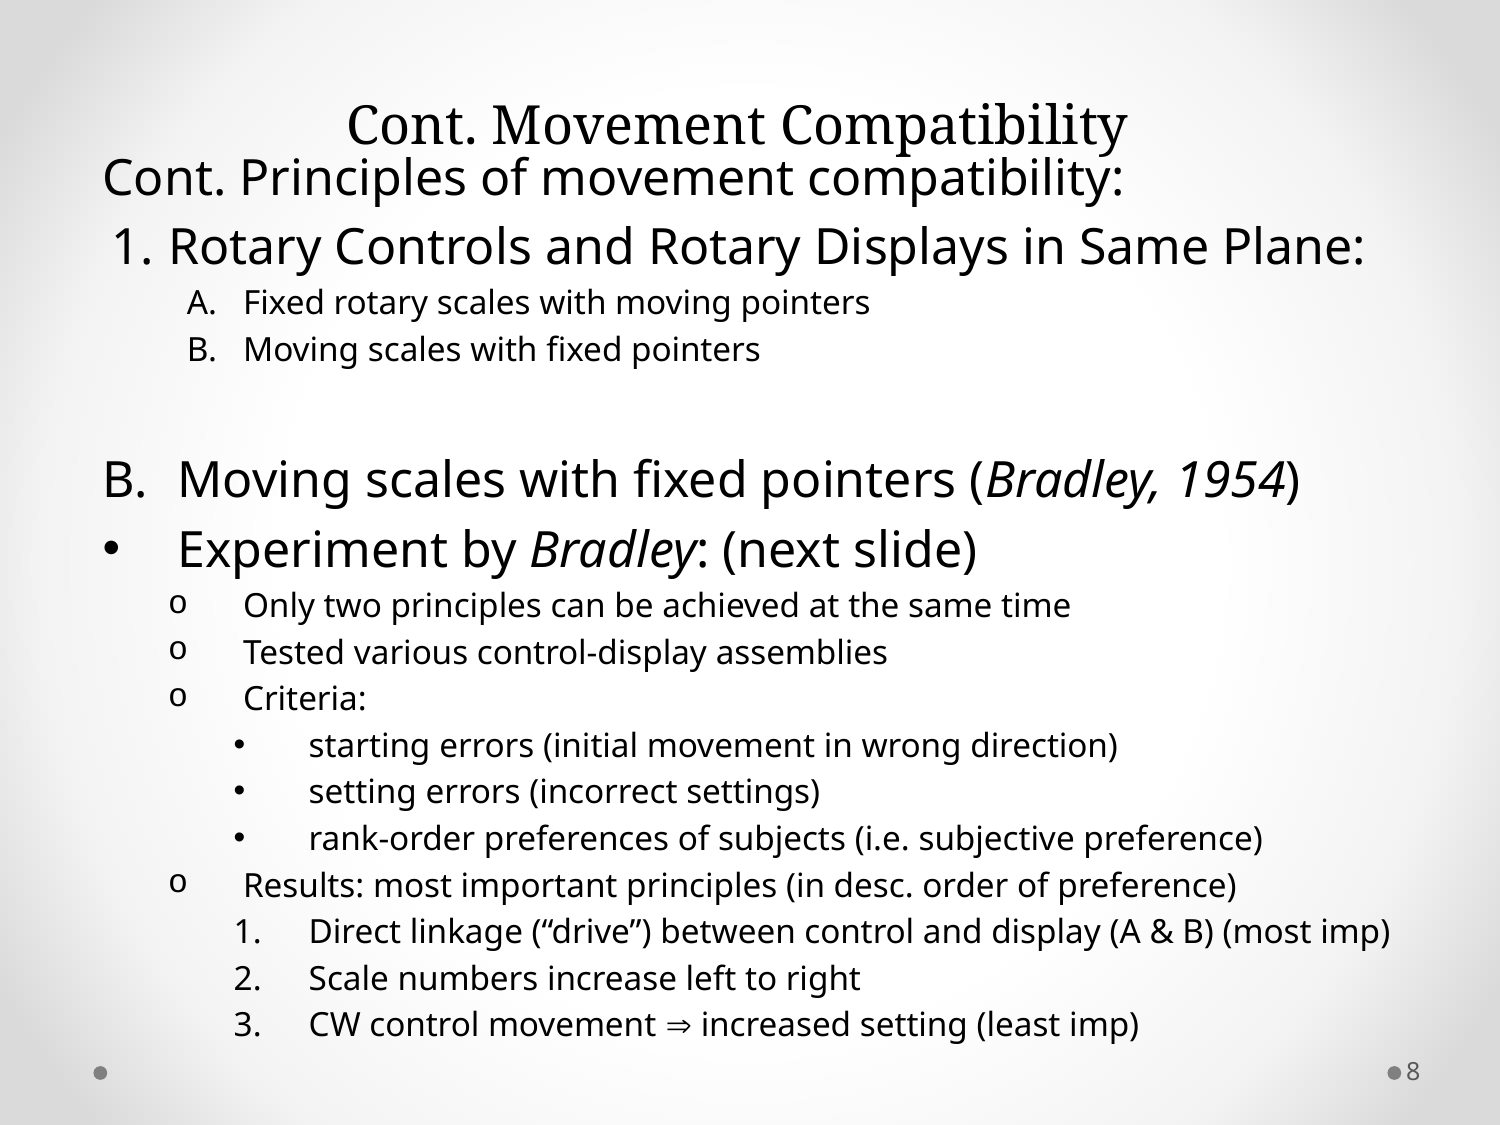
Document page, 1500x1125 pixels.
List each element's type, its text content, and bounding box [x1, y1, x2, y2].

slide_number 8 [1401, 1042, 1494, 1103]
picture [0, 1, 1500, 1125]
list Cont. Principles of movement compatibility: Rotary Controls and Rotary Displays in Same Plane: Fixed rotary scales with moving pointers Moving scales with fixed pointers Moving scales with fixed pointers (Bradley, 1954) Experiment by Bradley: (next slide) Only two principles can be achieved at the same time Tested various control-display assemblies Criteria: starting errors (initial movement in wrong direction) setting errors (incorrect settings) rank-order preferences of subjects (i.e. subjective preference) Results: most important principles (in desc. order of preference) Direct linkage (“drive”) between control and display (A & B) (most imp) Scale numbers increase left to right CW control movement  increased setting (least imp) [87, 137, 1475, 1113]
title Cont. Movement Compatibility [62, 62, 1413, 163]
